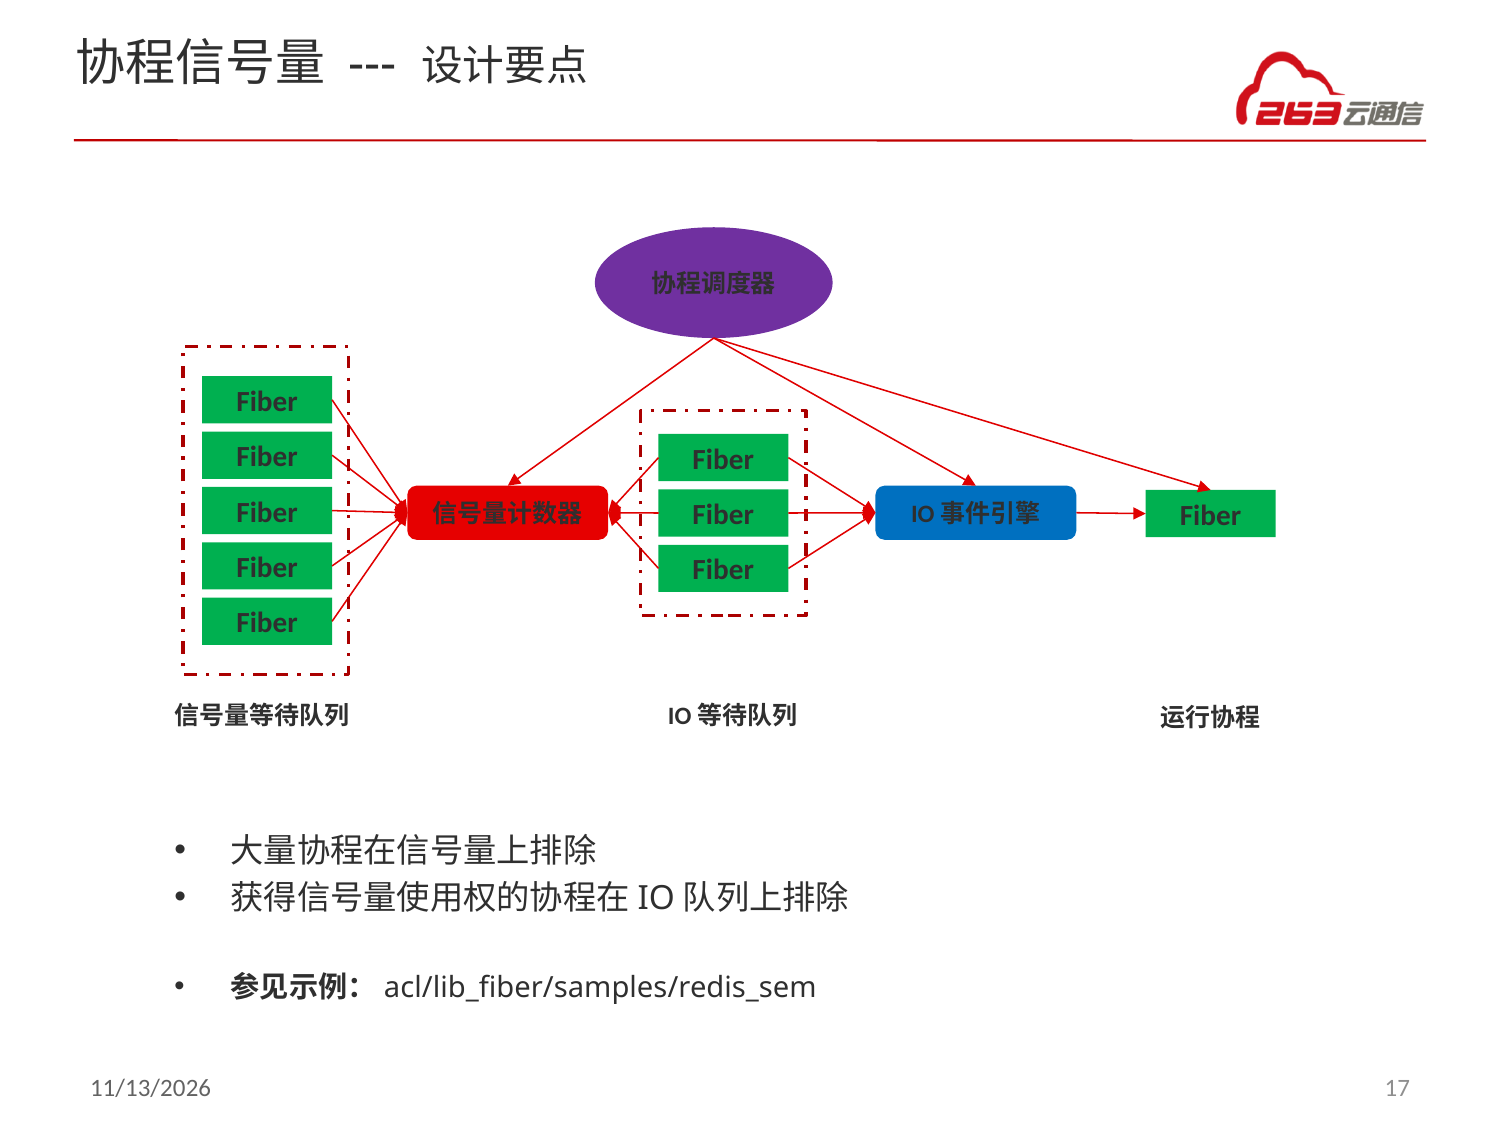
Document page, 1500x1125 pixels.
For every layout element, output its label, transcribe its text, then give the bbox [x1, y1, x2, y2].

text_box [181, 344, 350, 676]
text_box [608, 494, 659, 511]
title 协程信号量 --- 设计要点 [75, 30, 1235, 136]
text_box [788, 499, 876, 511]
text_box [713, 337, 1211, 491]
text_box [331, 454, 408, 509]
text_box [788, 512, 876, 569]
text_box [608, 512, 659, 569]
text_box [331, 399, 408, 454]
list 大量协程在信号量上排除 获得信号量使用权的协程在IO队列上排除 参见示例：acl/lib_fiber/samples/redis_sem [159, 821, 1300, 1029]
text_box 信号量计数器 [414, 483, 602, 542]
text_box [331, 512, 408, 622]
text_box 协程调度器 [592, 225, 835, 336]
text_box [507, 337, 711, 486]
text_box IO等待队列 [653, 692, 821, 737]
text_box 运行协程 [1145, 694, 1314, 740]
text_box IO事件引擎 [880, 499, 1079, 542]
text_box Fiber [1144, 488, 1278, 539]
text_box [639, 494, 808, 618]
text_box 信号量等待队列 [159, 692, 384, 738]
picture [1230, 37, 1430, 141]
